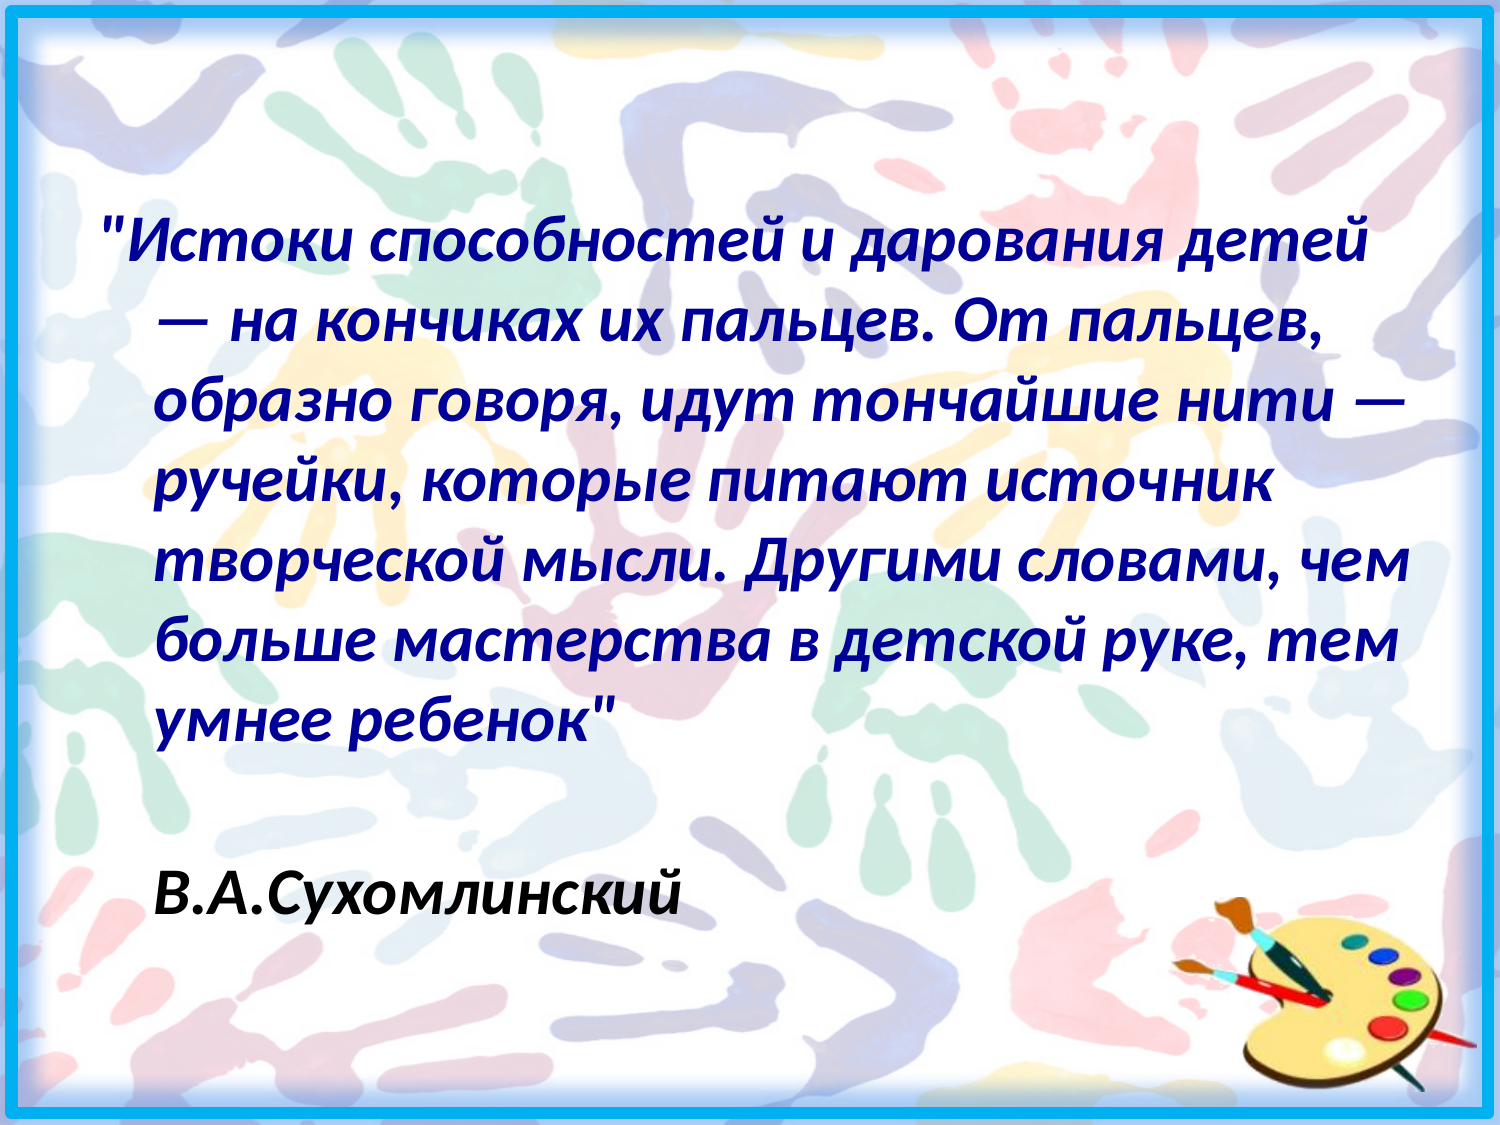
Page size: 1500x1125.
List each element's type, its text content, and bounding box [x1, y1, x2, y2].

picture [1171, 897, 1476, 1092]
list "Истоки способностей и дарования детей — на кончиках их пальцев. От пальцев, образно говоря, идут тончайшие нити — ручейки, которые питают источник творческой мысли. Другими словами, чем больше мастерства в детской руке, тем умнее ребенок" В.А.Сухомлинский [82, 187, 1432, 930]
